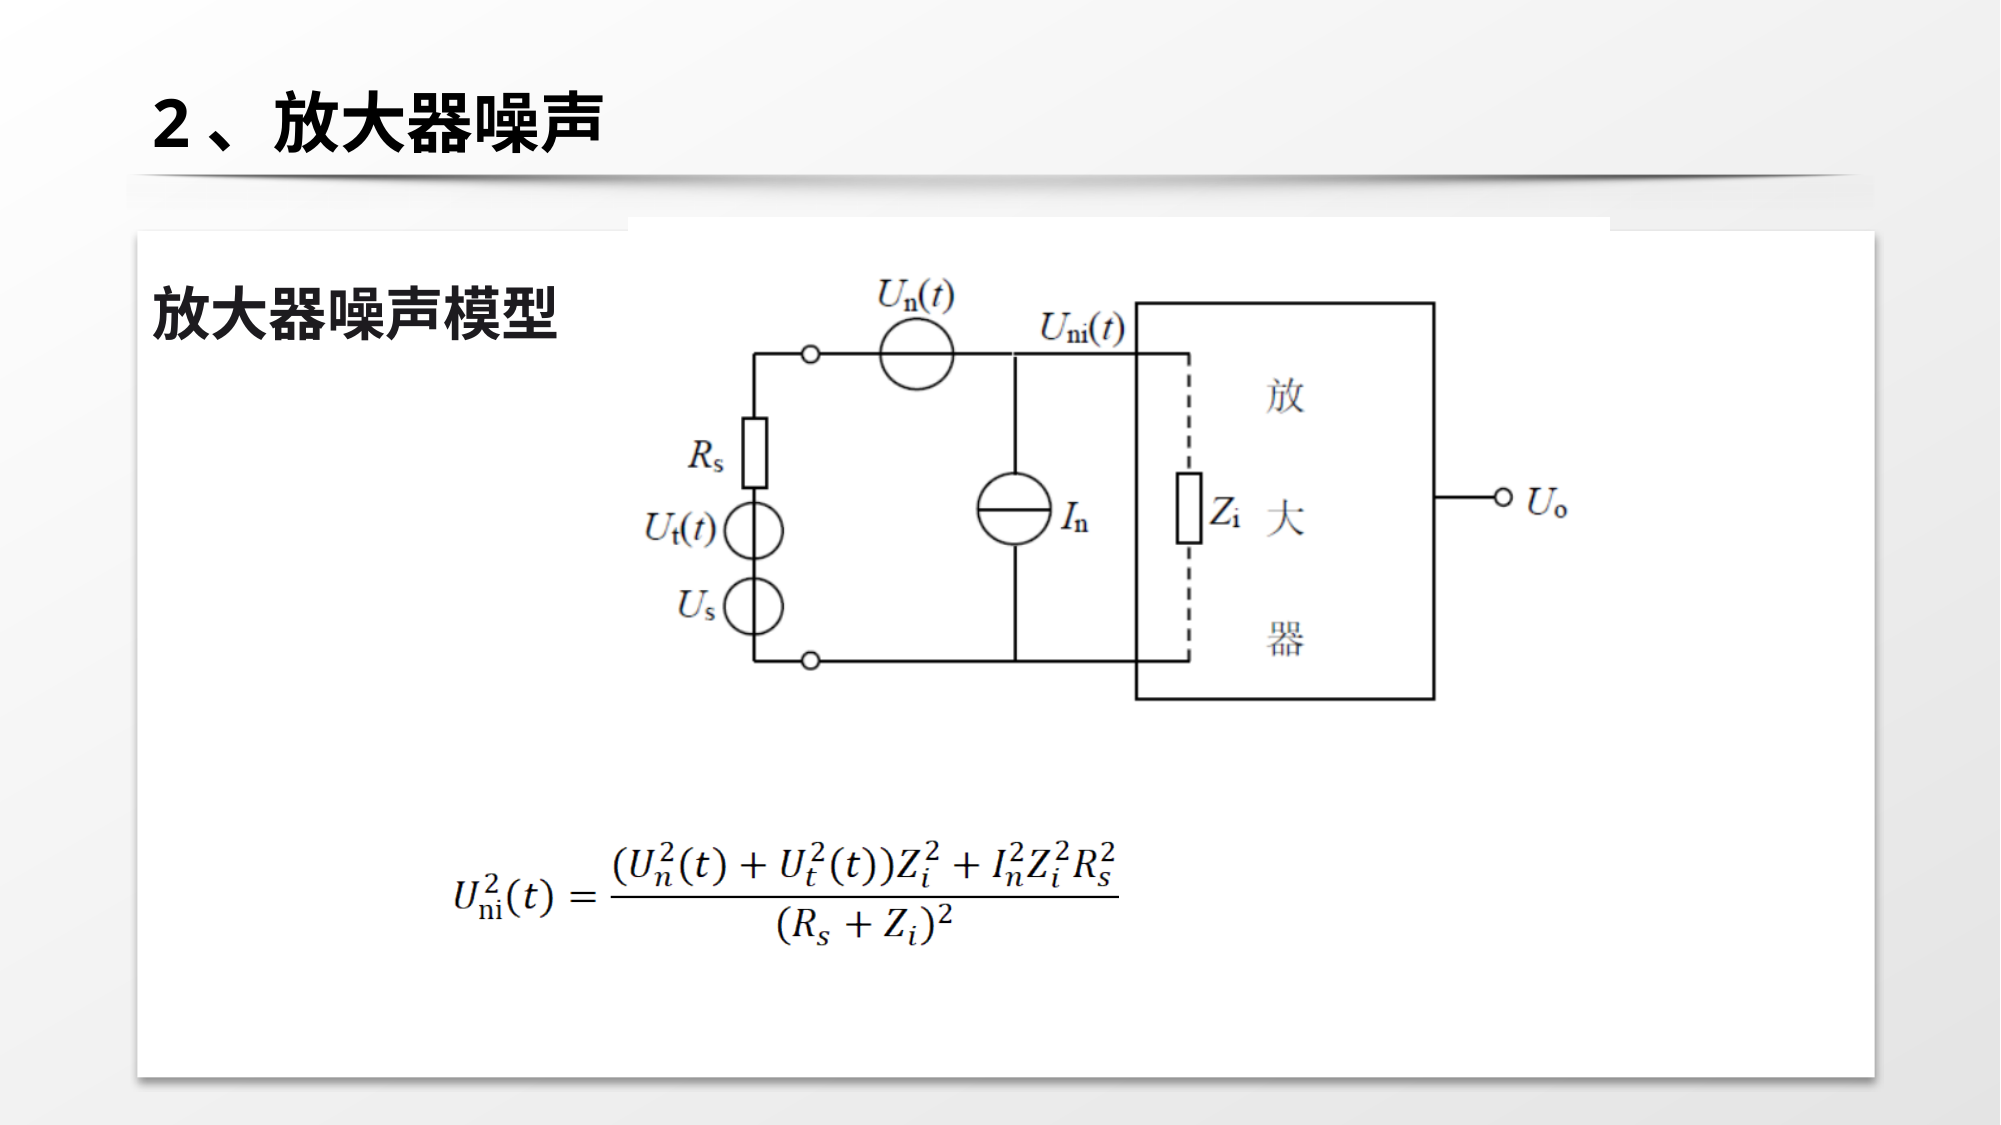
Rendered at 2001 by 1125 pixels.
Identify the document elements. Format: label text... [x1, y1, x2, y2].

list 放大器噪声模型 [137, 234, 1863, 1052]
picture [127, 175, 1874, 211]
picture [628, 217, 1610, 724]
picture [452, 809, 1119, 972]
title 2、放大器噪声 [137, 77, 1875, 175]
